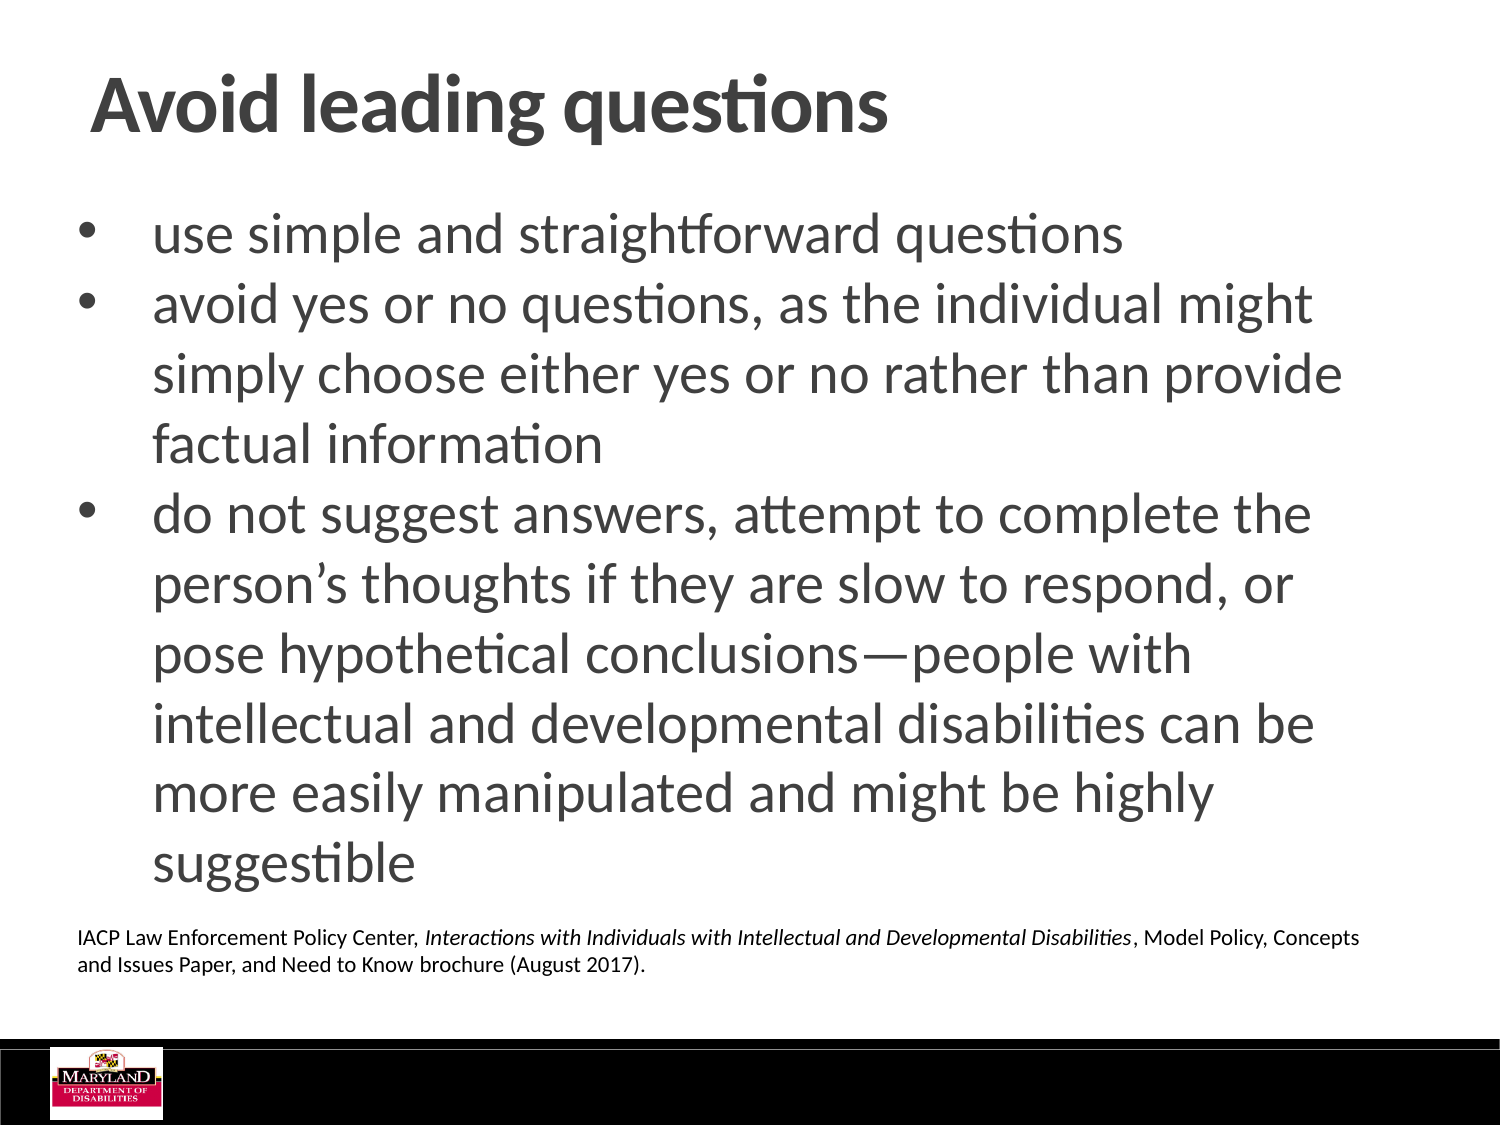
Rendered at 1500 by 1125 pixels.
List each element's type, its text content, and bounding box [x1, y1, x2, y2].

text_box use simple and straightforward questions avoid yes or no questions, as the individual might simply choose either yes or no rather than provide factual information do not suggest answers, attempt to complete the person’s thoughts if they are slow to respond, or pose hypothetical conclusions—people with intellectual and developmental disabilities can be more easily manipulated and might be highly suggestible IACP Law Enforcement Policy Center, Interactions with Individuals with Intellectual and Developmental Disabilities, Model Policy, Concepts and Issues Paper, and Need to Know brochure (August 2017). [62, 187, 1375, 1125]
title Avoid leading questions [75, 62, 1425, 1018]
picture [50, 1047, 62, 1120]
